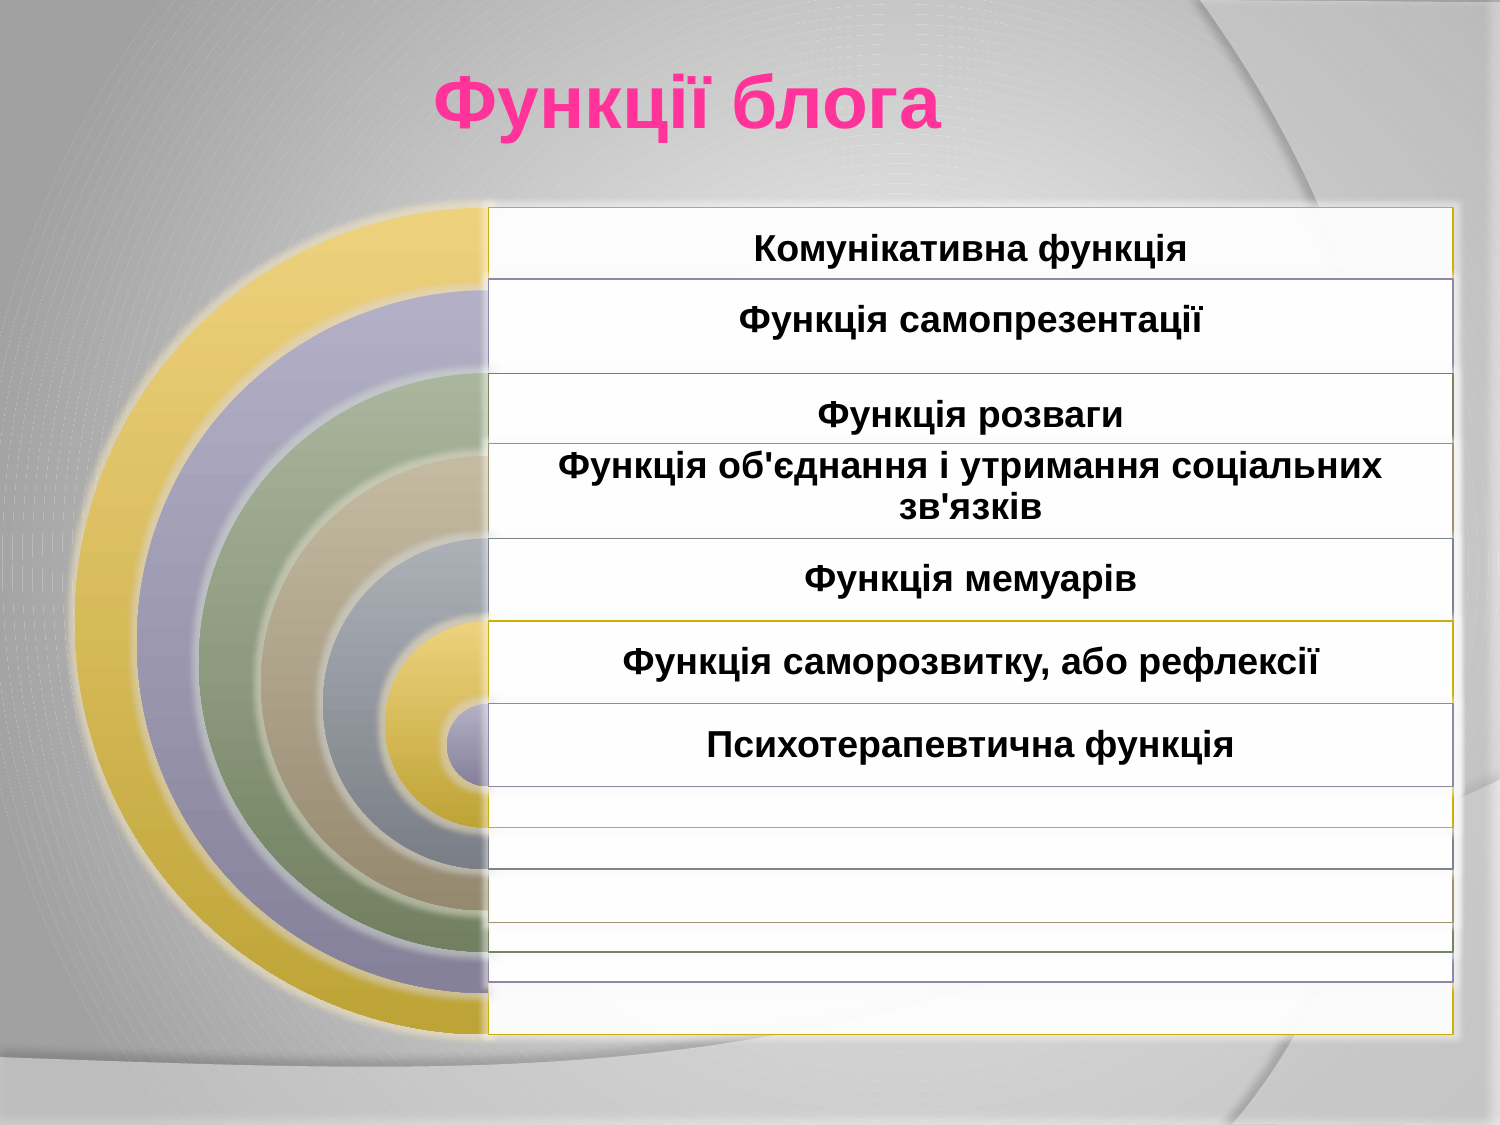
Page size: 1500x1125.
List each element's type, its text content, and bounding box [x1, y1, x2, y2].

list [74, 163, 1454, 1079]
title Функції блога [75, 45, 1300, 153]
